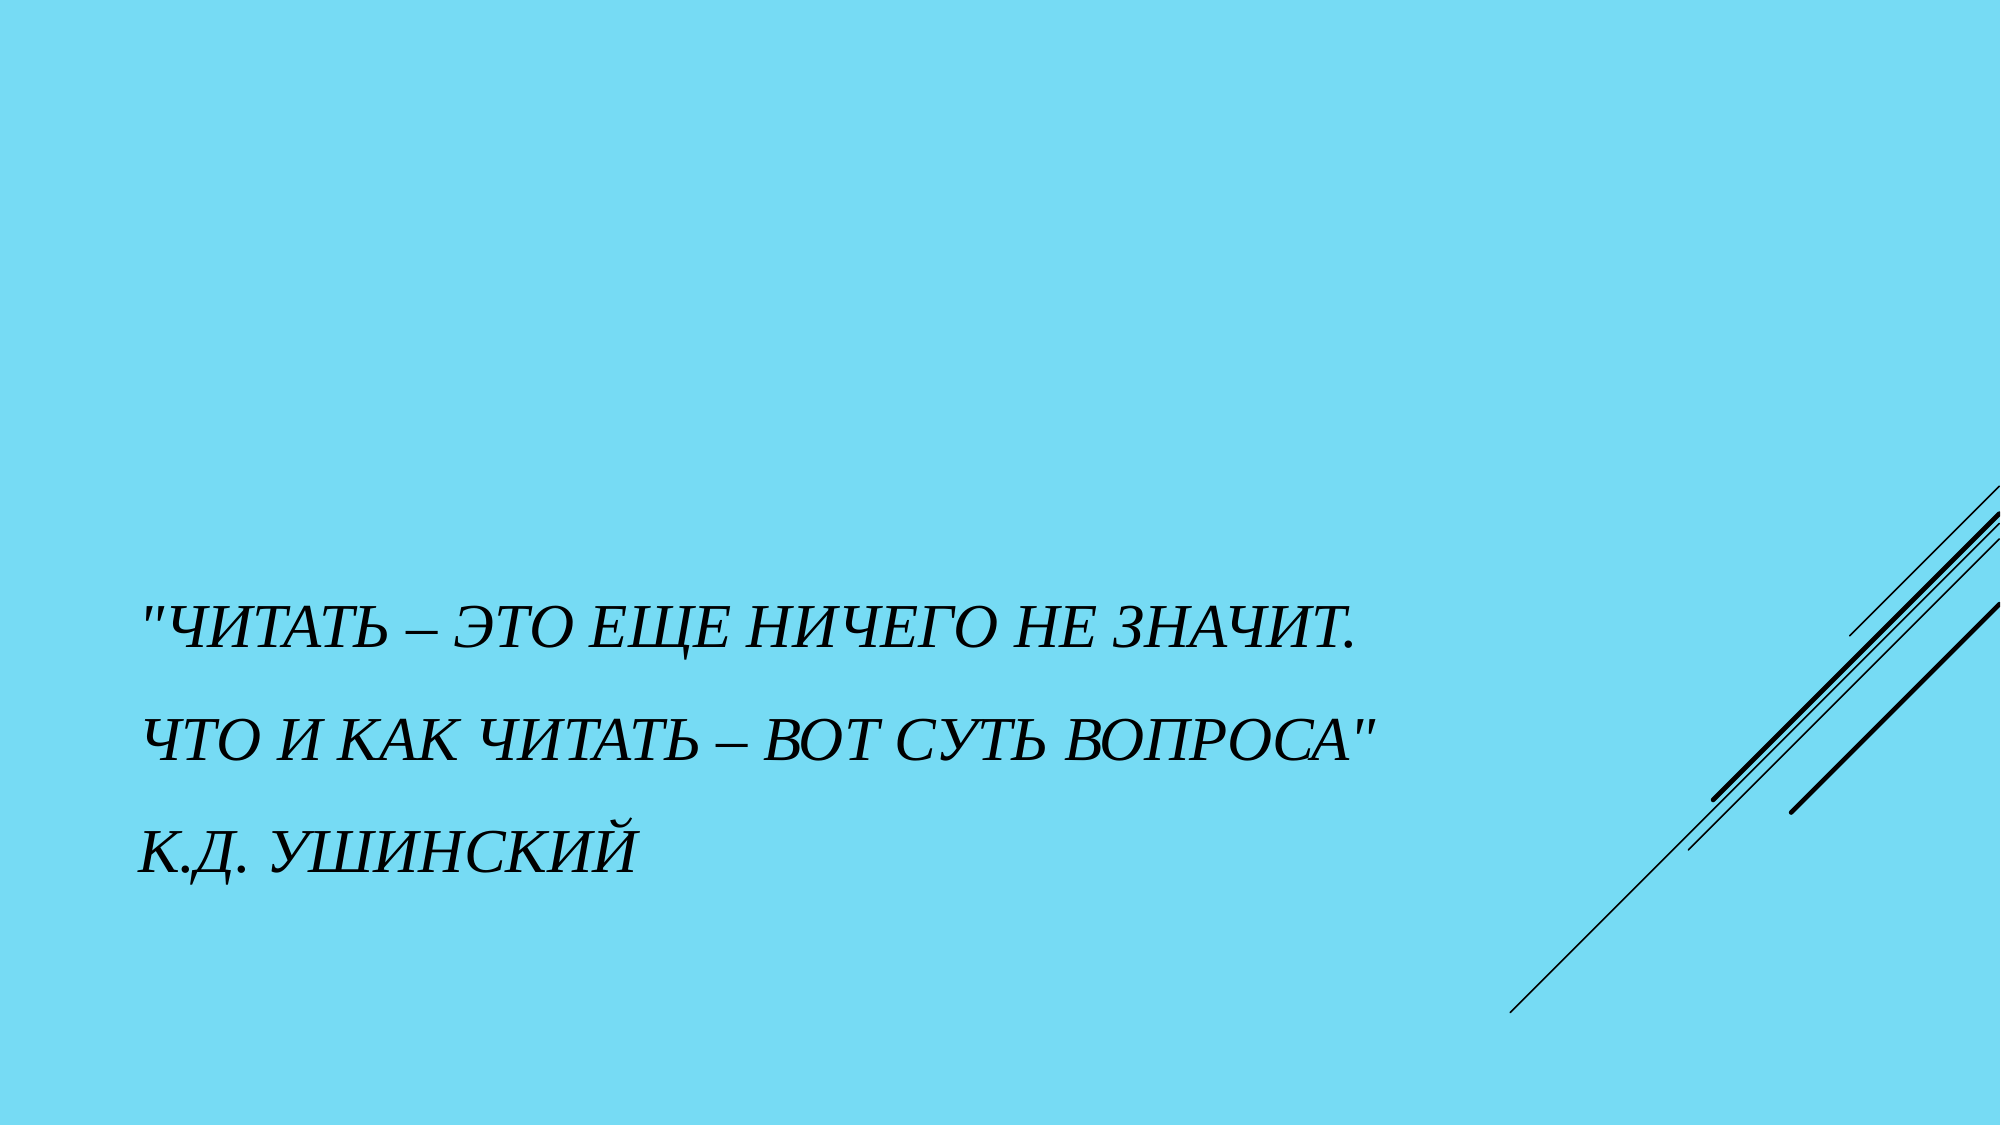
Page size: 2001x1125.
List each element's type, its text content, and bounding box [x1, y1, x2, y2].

title "Читать – это еще ничего не значит. Что и как читать – вот суть вопроса" К.Д. Ушинский [123, 525, 1513, 984]
